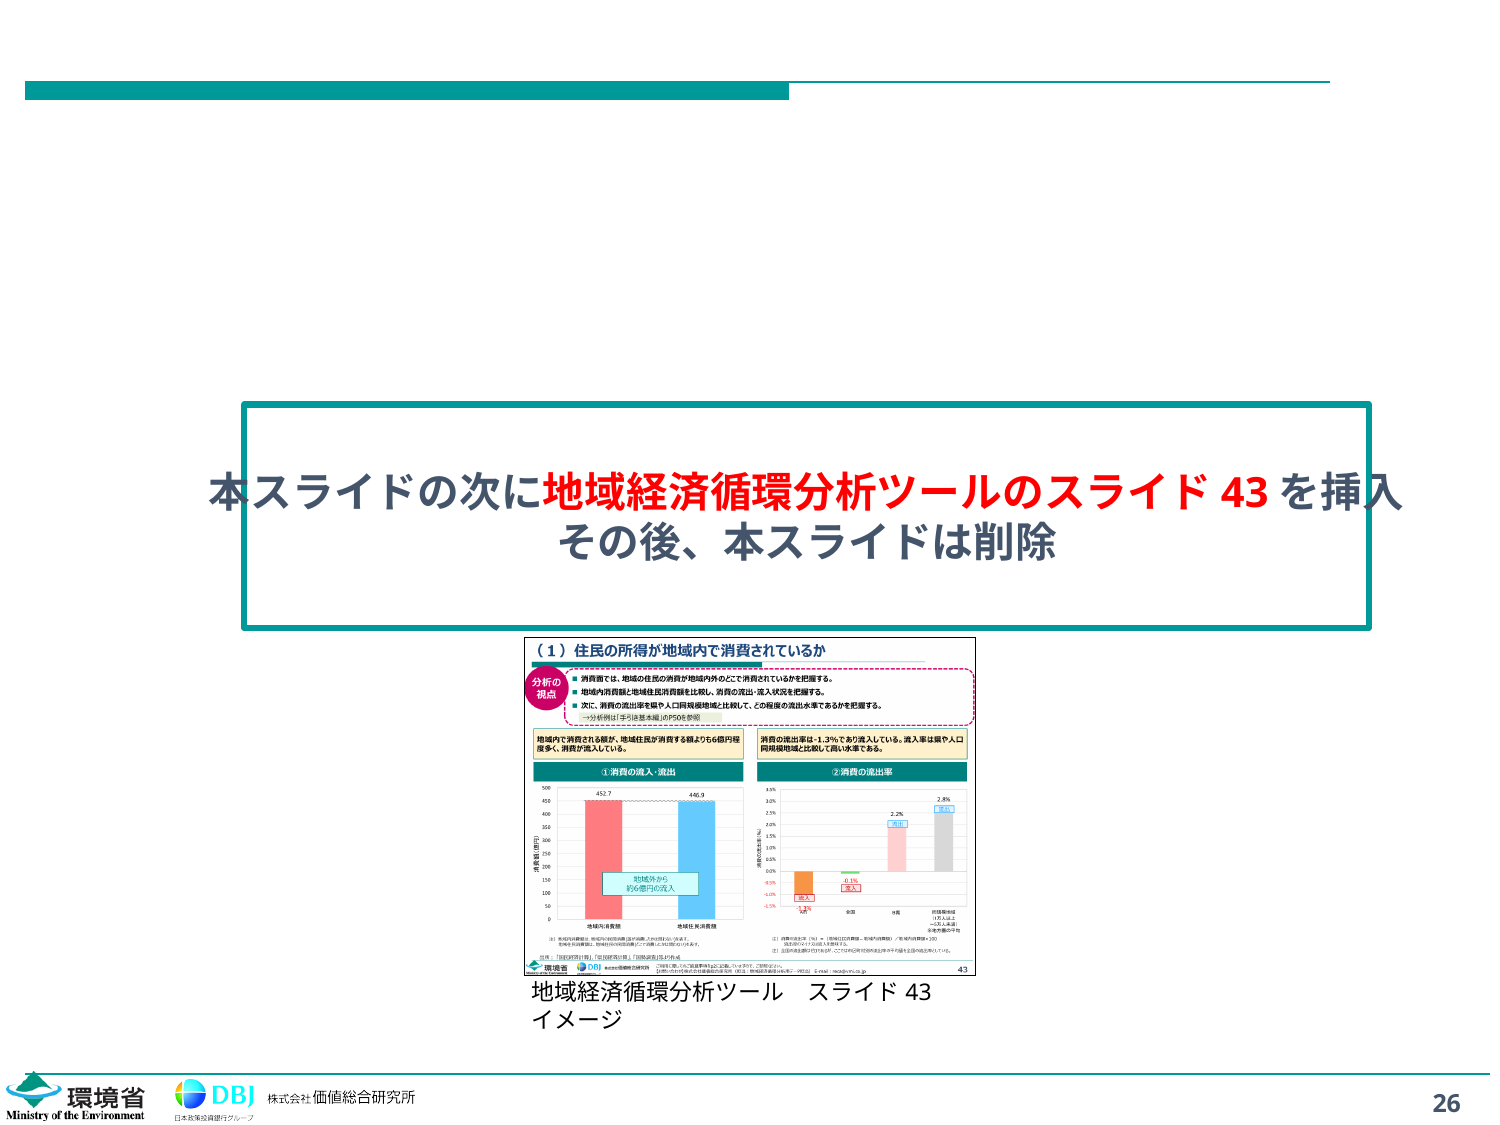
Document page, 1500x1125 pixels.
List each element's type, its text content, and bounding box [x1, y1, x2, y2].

picture [171, 1075, 419, 1125]
picture [524, 637, 976, 976]
text_box 本スライドの次に地域経済循環分析ツールのスライド43を挿入 その後、本スライドは削除 [244, 404, 1369, 628]
slide_number 26 [1393, 1079, 1500, 1122]
text_box 地域経済循環分析ツール スライド43 イメージ [517, 970, 983, 1041]
picture [2, 1071, 148, 1125]
